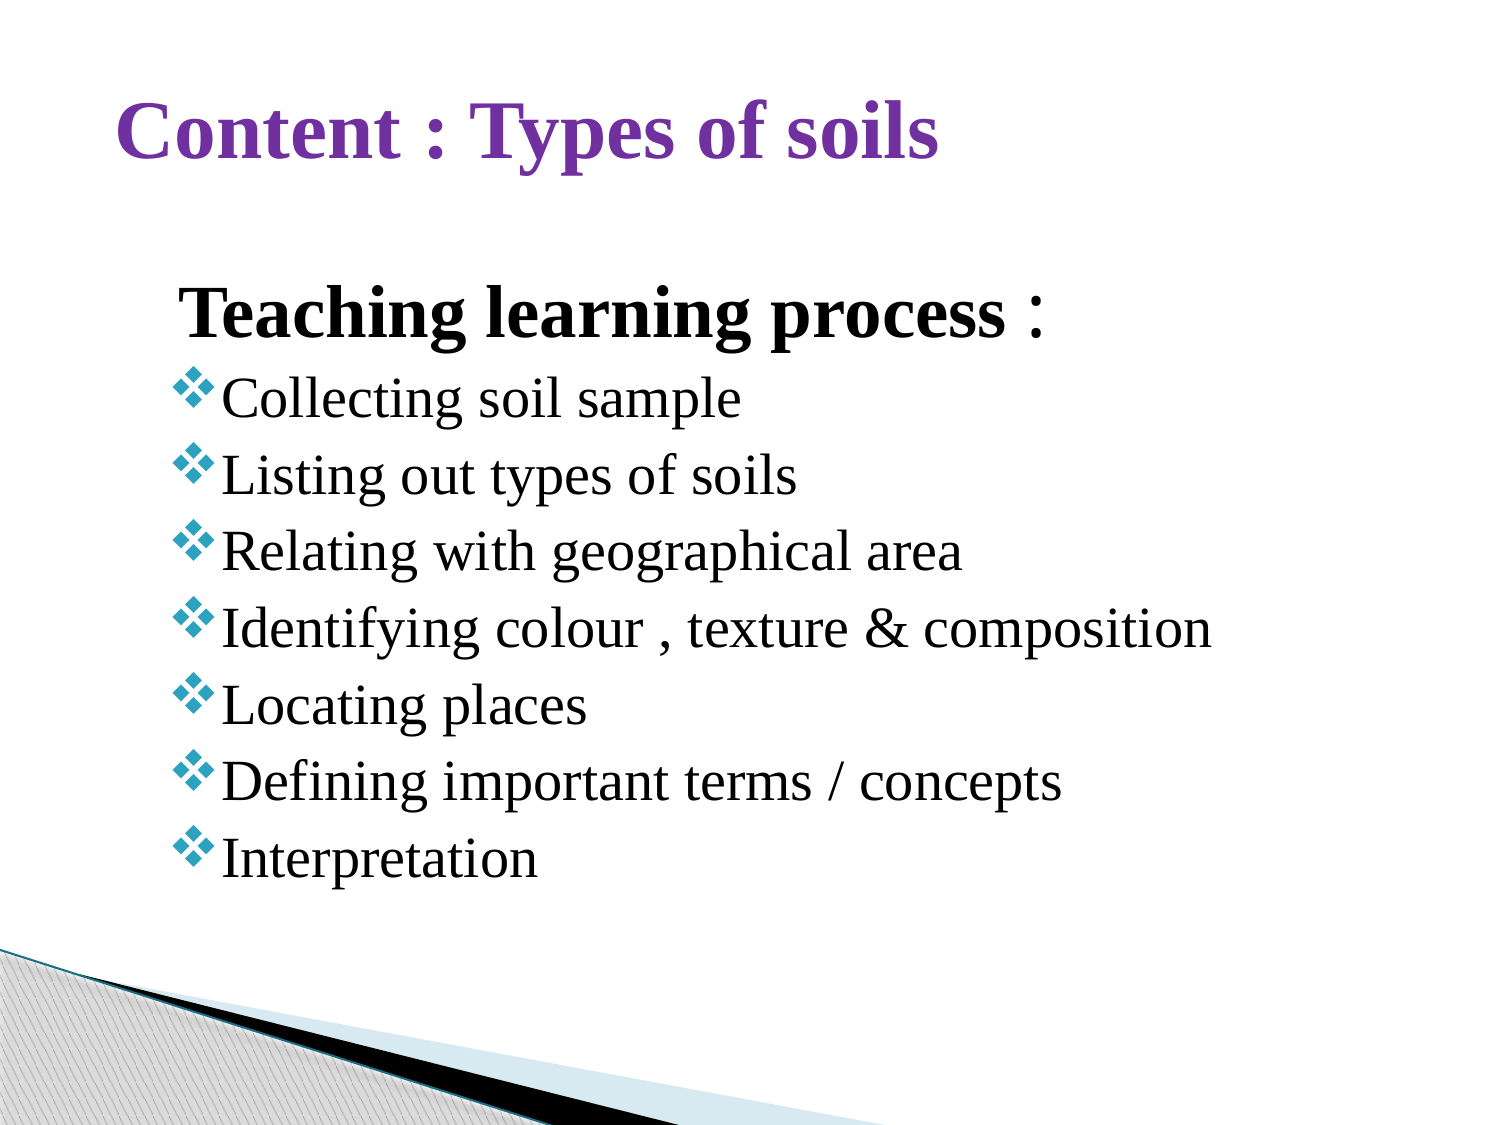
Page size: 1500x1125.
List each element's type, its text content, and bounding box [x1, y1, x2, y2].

list Teaching learning process : Collecting soil sample Listing out types of soils Relating with geographical area Identifying colour , texture & composition Locating places Defining important terms / concepts Interpretation [88, 255, 1317, 988]
title Content : Types of soils [100, 66, 1335, 185]
